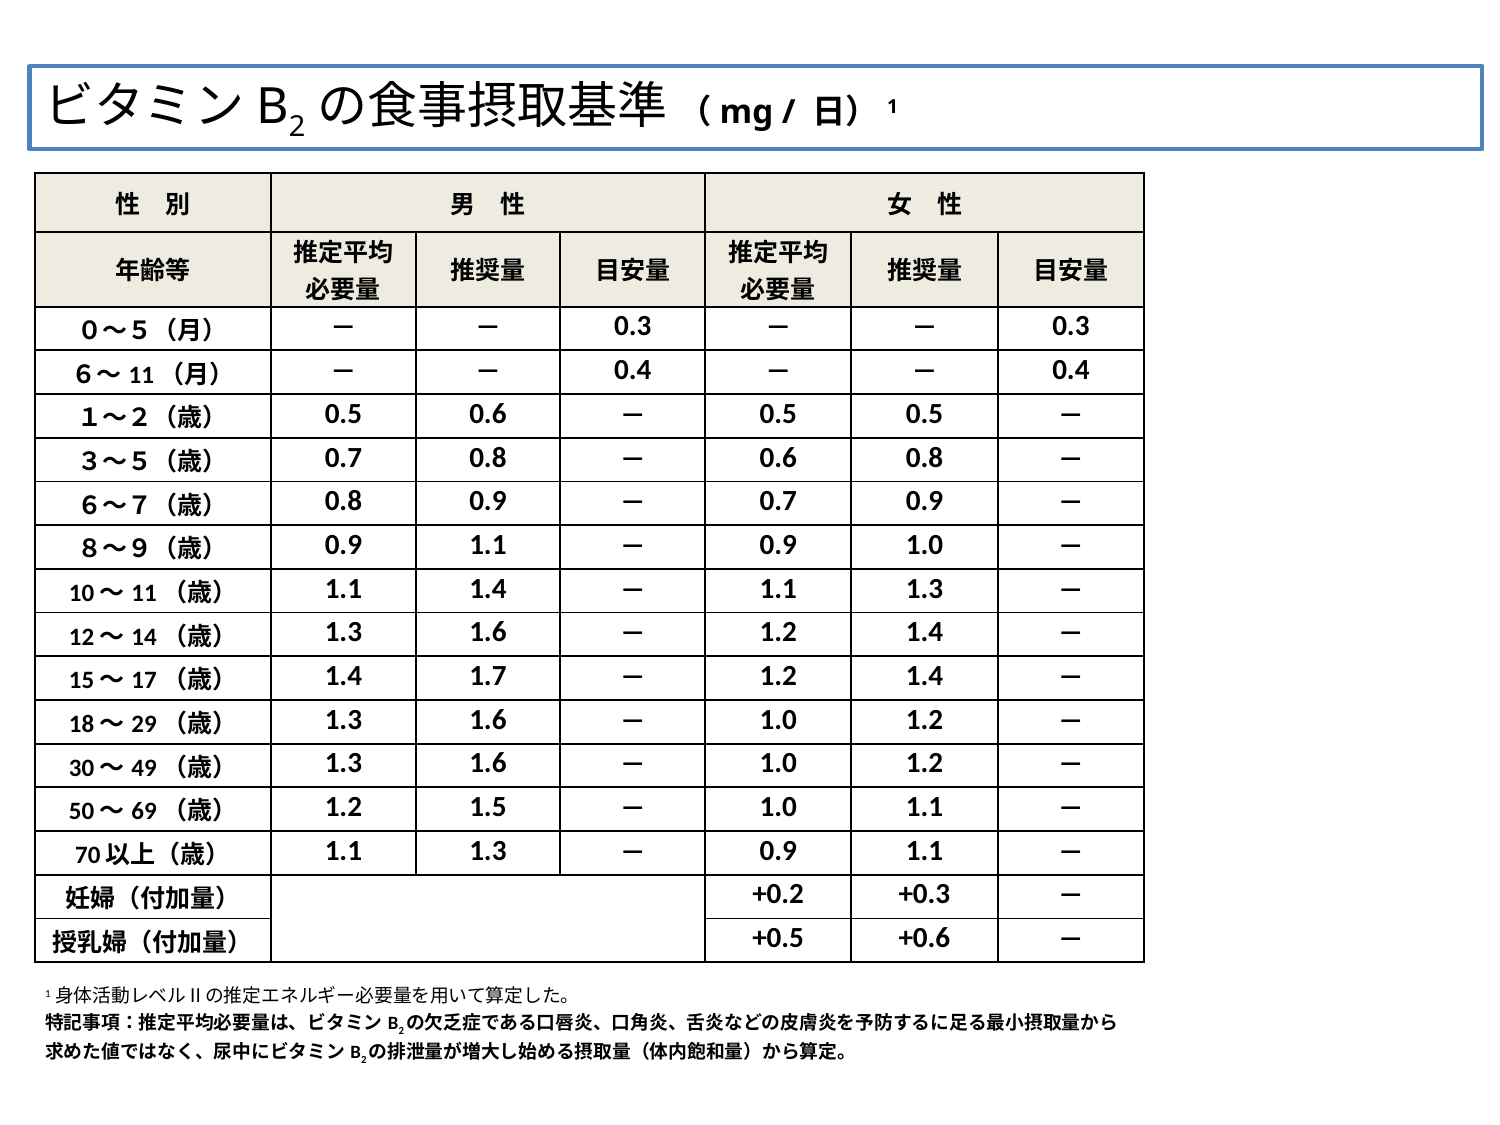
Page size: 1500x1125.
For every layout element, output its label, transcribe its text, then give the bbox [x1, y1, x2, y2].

table_cell 10～11（歳） [36, 570, 270, 612]
table_cell +0.2 [706, 876, 850, 918]
table_cell 1.0 [706, 745, 850, 786]
table_cell ― [706, 308, 850, 349]
text_box ビタミンB2の食事摂取基準 （mg / 日）1 [27, 64, 1484, 151]
table_cell ― [999, 876, 1143, 918]
table_cell ― [272, 308, 415, 349]
table_cell 1.4 [852, 657, 997, 699]
table_cell ６～７（歳） [36, 482, 270, 524]
table_cell ― [999, 745, 1143, 786]
table_cell 推定平均 必要量 [272, 233, 415, 306]
table_cell 1.2 [706, 657, 850, 699]
table_cell ― [852, 308, 997, 349]
table_cell 0.3 [561, 308, 704, 349]
table_cell 18～29（歳） [36, 701, 270, 743]
table_cell 目安量 [999, 233, 1143, 306]
table_cell ― [706, 351, 850, 393]
table_cell ― [999, 832, 1143, 874]
table_cell 1.2 [706, 613, 850, 655]
table_cell ― [417, 351, 559, 393]
table_cell +0.6 [852, 919, 997, 961]
table_cell ０～５（月） [36, 308, 270, 349]
table_cell 1.4 [417, 570, 559, 612]
table_cell ― [999, 570, 1143, 612]
table_cell 1.6 [417, 745, 559, 786]
table_cell 0.9 [417, 482, 559, 524]
table_cell ― [272, 351, 415, 393]
table_cell 0.4 [999, 351, 1143, 393]
table_cell ― [561, 526, 704, 568]
table_cell 1.7 [417, 657, 559, 699]
table_header 女 性 [706, 174, 1143, 231]
table_cell ― [561, 482, 704, 524]
table_cell ― [852, 351, 997, 393]
table_cell 0.3 [999, 308, 1143, 349]
table_cell ― [561, 788, 704, 830]
table_cell 1.1 [272, 570, 415, 612]
table_cell 0.6 [417, 395, 559, 437]
table_cell 0.9 [706, 832, 850, 874]
table_header 男 性 [272, 174, 704, 231]
table_cell +0.3 [852, 876, 997, 918]
table_cell 0.4 [561, 351, 704, 393]
table_cell ― [999, 657, 1143, 699]
table_cell 1.3 [272, 701, 415, 743]
table_cell ― [999, 526, 1143, 568]
table_cell ― [561, 613, 704, 655]
table_cell 0.5 [706, 395, 850, 437]
table_cell ― [999, 439, 1143, 481]
table_cell 1.6 [417, 701, 559, 743]
table_cell 1.1 [272, 832, 415, 874]
table_cell [272, 876, 704, 961]
table_cell 1.3 [272, 613, 415, 655]
table_cell 70以上（歳） [36, 832, 270, 874]
table_cell 1.2 [852, 745, 997, 786]
table_cell 推奨量 [852, 233, 997, 306]
table_cell ８～９（歳） [36, 526, 270, 568]
table_cell 1.3 [852, 570, 997, 612]
table_cell 授乳婦（付加量） [36, 919, 270, 961]
table_cell 推奨量 [417, 233, 559, 306]
table_cell +0.5 [706, 919, 850, 961]
table_cell ６～11（月） [36, 351, 270, 393]
table_cell ― [561, 439, 704, 481]
table_cell ― [561, 745, 704, 786]
table_cell 年齢等 [36, 233, 270, 306]
table_cell 1.6 [417, 613, 559, 655]
table_cell ３～５（歳） [36, 439, 270, 481]
table_cell ― [561, 570, 704, 612]
table_cell 妊婦（付加量） [36, 876, 270, 918]
table_cell 1.0 [706, 788, 850, 830]
table_cell ― [999, 613, 1143, 655]
table_cell 0.5 [852, 395, 997, 437]
table_cell 1.3 [272, 745, 415, 786]
table_cell 1.1 [417, 526, 559, 568]
table_cell 0.8 [852, 439, 997, 481]
table_cell ― [999, 482, 1143, 524]
table_cell ― [561, 657, 704, 699]
table_cell ― [999, 919, 1143, 961]
table_cell 推定平均 必要量 [706, 233, 850, 306]
table_cell 12～14（歳） [36, 613, 270, 655]
table_cell 1.4 [272, 657, 415, 699]
table_cell 0.5 [272, 395, 415, 437]
table_cell 1.2 [272, 788, 415, 830]
table_cell 目安量 [561, 233, 704, 306]
table_cell 15～17（歳） [36, 657, 270, 699]
table_cell 1.4 [852, 613, 997, 655]
table_cell ― [999, 395, 1143, 437]
table_cell １～２（歳） [36, 395, 270, 437]
table_cell 0.7 [706, 482, 850, 524]
table_cell 0.7 [272, 439, 415, 481]
table_cell 30～49（歳） [36, 745, 270, 786]
table_cell ― [561, 395, 704, 437]
table_header 性 別 [36, 174, 270, 231]
table_cell 1.2 [852, 701, 997, 743]
table_cell 1.5 [417, 788, 559, 830]
table_cell 0.8 [417, 439, 559, 481]
table_cell ― [561, 832, 704, 874]
table_cell ― [417, 308, 559, 349]
table_cell 0.9 [852, 482, 997, 524]
table_cell 0.6 [706, 439, 850, 481]
table_cell 1 身体活動レベルⅡの推定エネルギー必要量を用いて算定した。 特記事項：推定平均必要量は、ビタミンB2の欠乏症である口唇炎、口角炎、舌炎などの皮膚炎を予防するに足る最小摂取量から求めた値ではなく、尿中にビタミンB2の排泄量が増大し始める摂取量（体内飽和量）から算定。 [35, 963, 1144, 1058]
table_cell ― [561, 701, 704, 743]
table_cell 1.1 [852, 832, 997, 874]
table_cell ― [999, 701, 1143, 743]
table_cell 50～69（歳） [36, 788, 270, 830]
table_cell 1.1 [852, 788, 997, 830]
table_cell 0.9 [272, 526, 415, 568]
table_cell 1.0 [706, 701, 850, 743]
table_cell 1.1 [706, 570, 850, 612]
table_cell ― [999, 788, 1143, 830]
table_cell 0.8 [272, 482, 415, 524]
table_cell 1.3 [417, 832, 559, 874]
table_cell 1.0 [852, 526, 997, 568]
table_cell 0.9 [706, 526, 850, 568]
